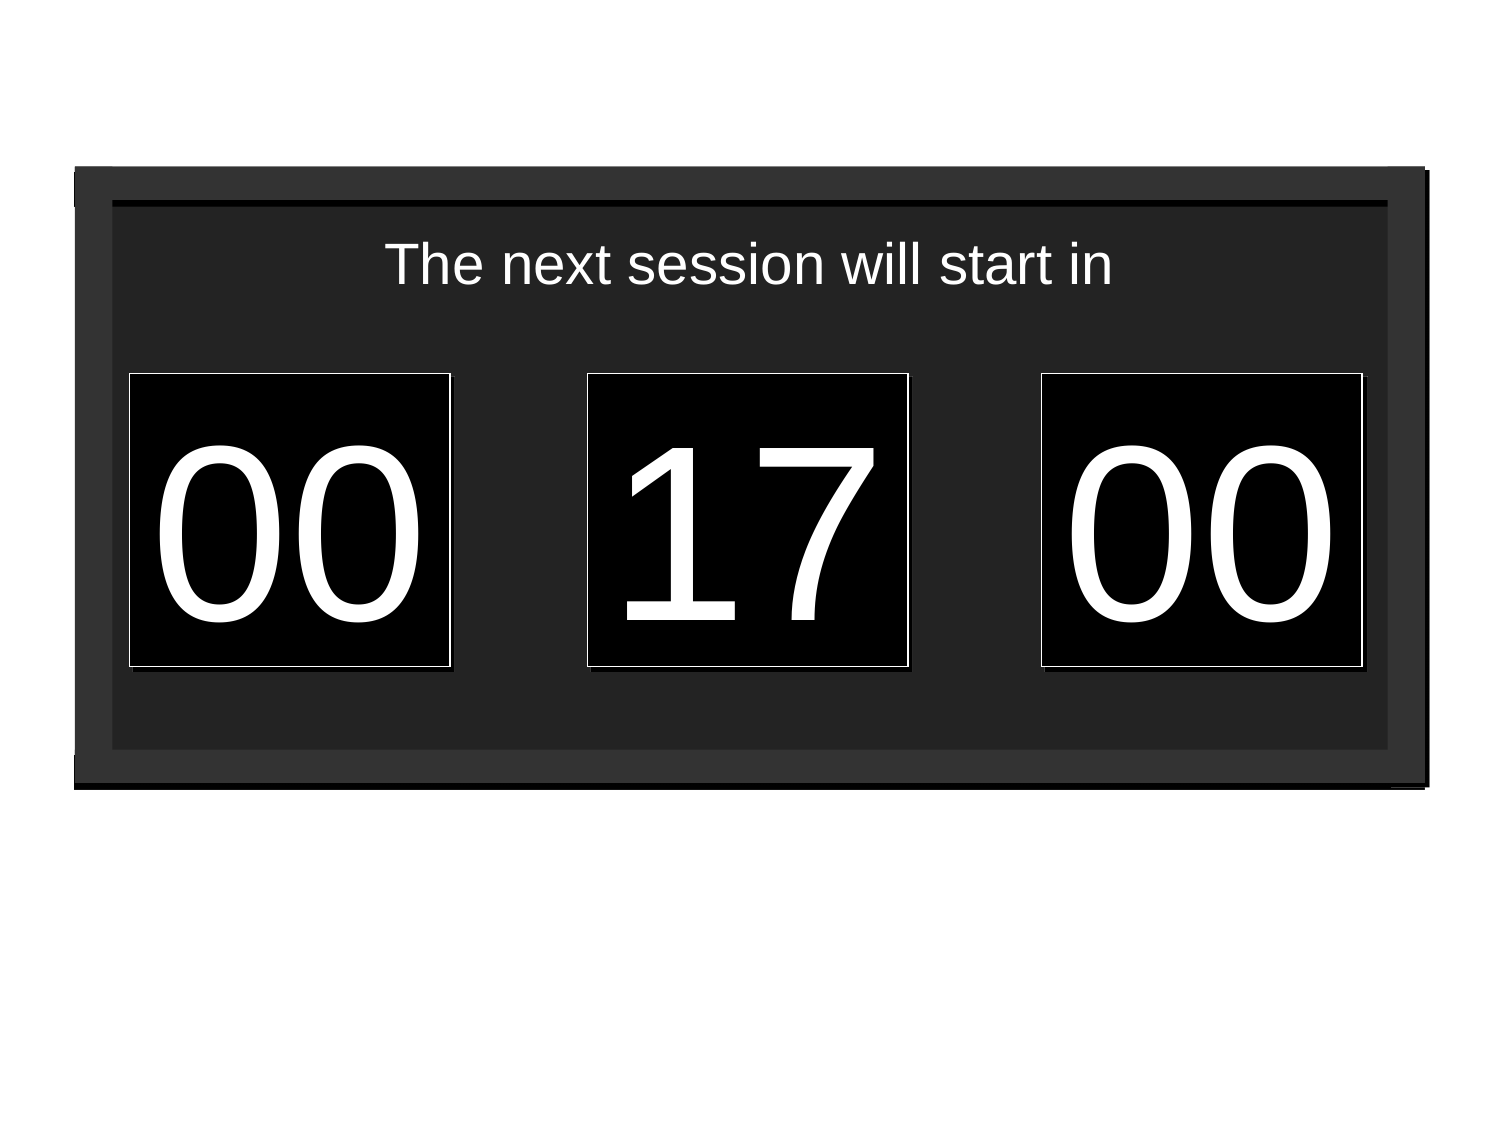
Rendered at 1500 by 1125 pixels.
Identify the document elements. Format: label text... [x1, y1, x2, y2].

text_box 17 [587, 373, 908, 667]
text_box 00 [129, 373, 450, 667]
